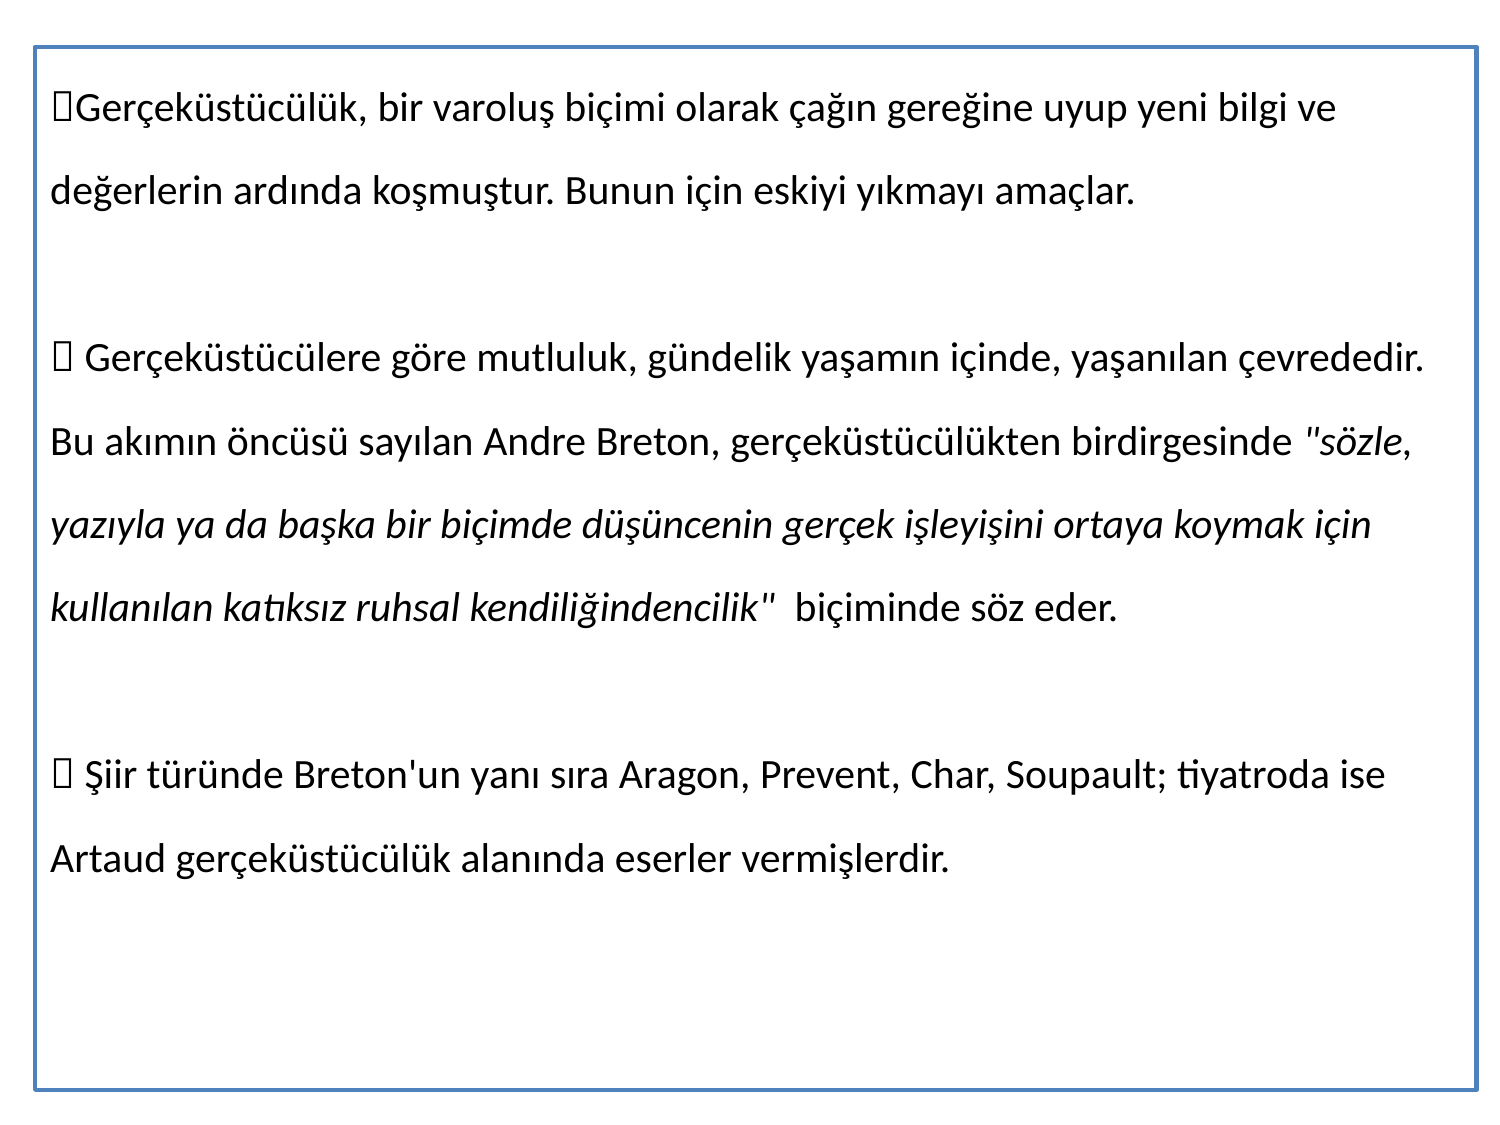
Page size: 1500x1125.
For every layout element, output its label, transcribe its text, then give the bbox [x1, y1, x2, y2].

list Gerçeküstücülük, bir varoluş biçimi olarak çağın gereğine uyup yeni bilgi ve değerlerin ardında koşmuştur. Bunun için eskiyi yıkmayı amaçlar.  Gerçeküstücülere göre mutluluk, gündelik yaşamın içinde, yaşanılan çevrededir. Bu akımın öncüsü sayılan Andre Breton, gerçeküstücülükten birdirgesinde "sözle, yazıyla ya da başka bir biçimde düşüncenin gerçek işleyişini ortaya koymak için kullanılan katıksız ruhsal kendiliğindencilik" biçiminde söz eder.  Şiir türünde Breton'un yanı sıra Aragon, Prevent, Char, Soupault; tiyatroda ise Artaud gerçeküstücülük alanında eserler vermişlerdir. [33, 45, 1479, 1092]
